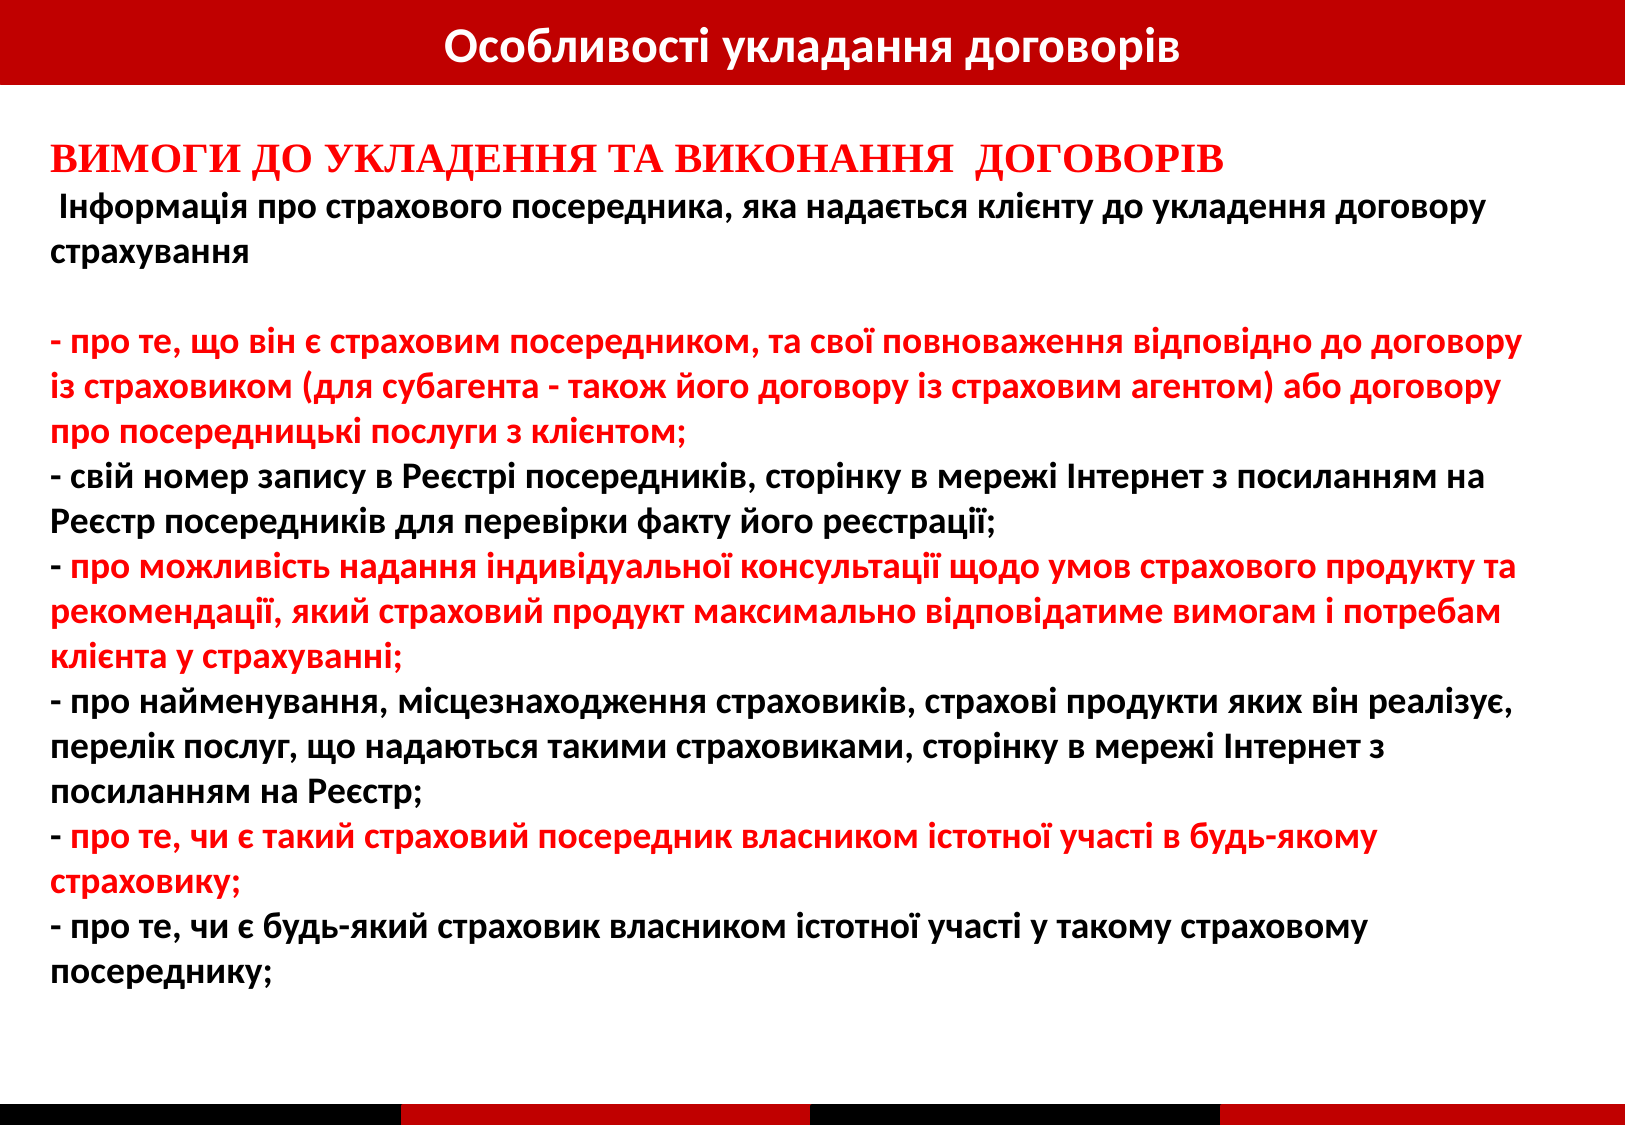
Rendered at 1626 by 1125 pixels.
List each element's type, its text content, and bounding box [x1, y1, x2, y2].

text_box Особливості укладання договорів [0, 0, 1625, 85]
text_box [1220, 1104, 1625, 1125]
text_box ВИМОГИ ДО УКЛАДЕННЯ ТА ВИКОНАННЯ ДОГОВОРІВ Інформація про страхового посередника, яка надається клієнту до укладення договору страхування - про те, що він є страховим посередником, та свої повноваження відповідно до договору із страховиком (для субагента - також його договору із страховим агентом) або договору про посередницькі послуги з клієнтом; - свій номер запису в Реєстрі посередників, сторінку в мережі Інтернет з посиланням на Реєстр посередників для перевірки факту його реєстрації; - про можливість надання індивідуальної консультації щодо умов страхового продукту та рекомендації, який страховий продукт максимально відповідатиме вимогам і потребам клієнта у страхуванні; - про найменування, місцезнаходження страховиків, страхові продукти яких він реалізує, перелік послуг, що надаються такими страховиками, сторінку в мережі Інтернет з посиланням на Реєстр; - про те, чи є такий страховий посередник власником істотної участі в будь-якому страховику; - про те, чи є будь-який страховик власником істотної участі у такому страховому посереднику; [35, 123, 1571, 999]
text_box [401, 1104, 810, 1125]
text_box [0, 1104, 401, 1125]
text_box [810, 1104, 1220, 1125]
